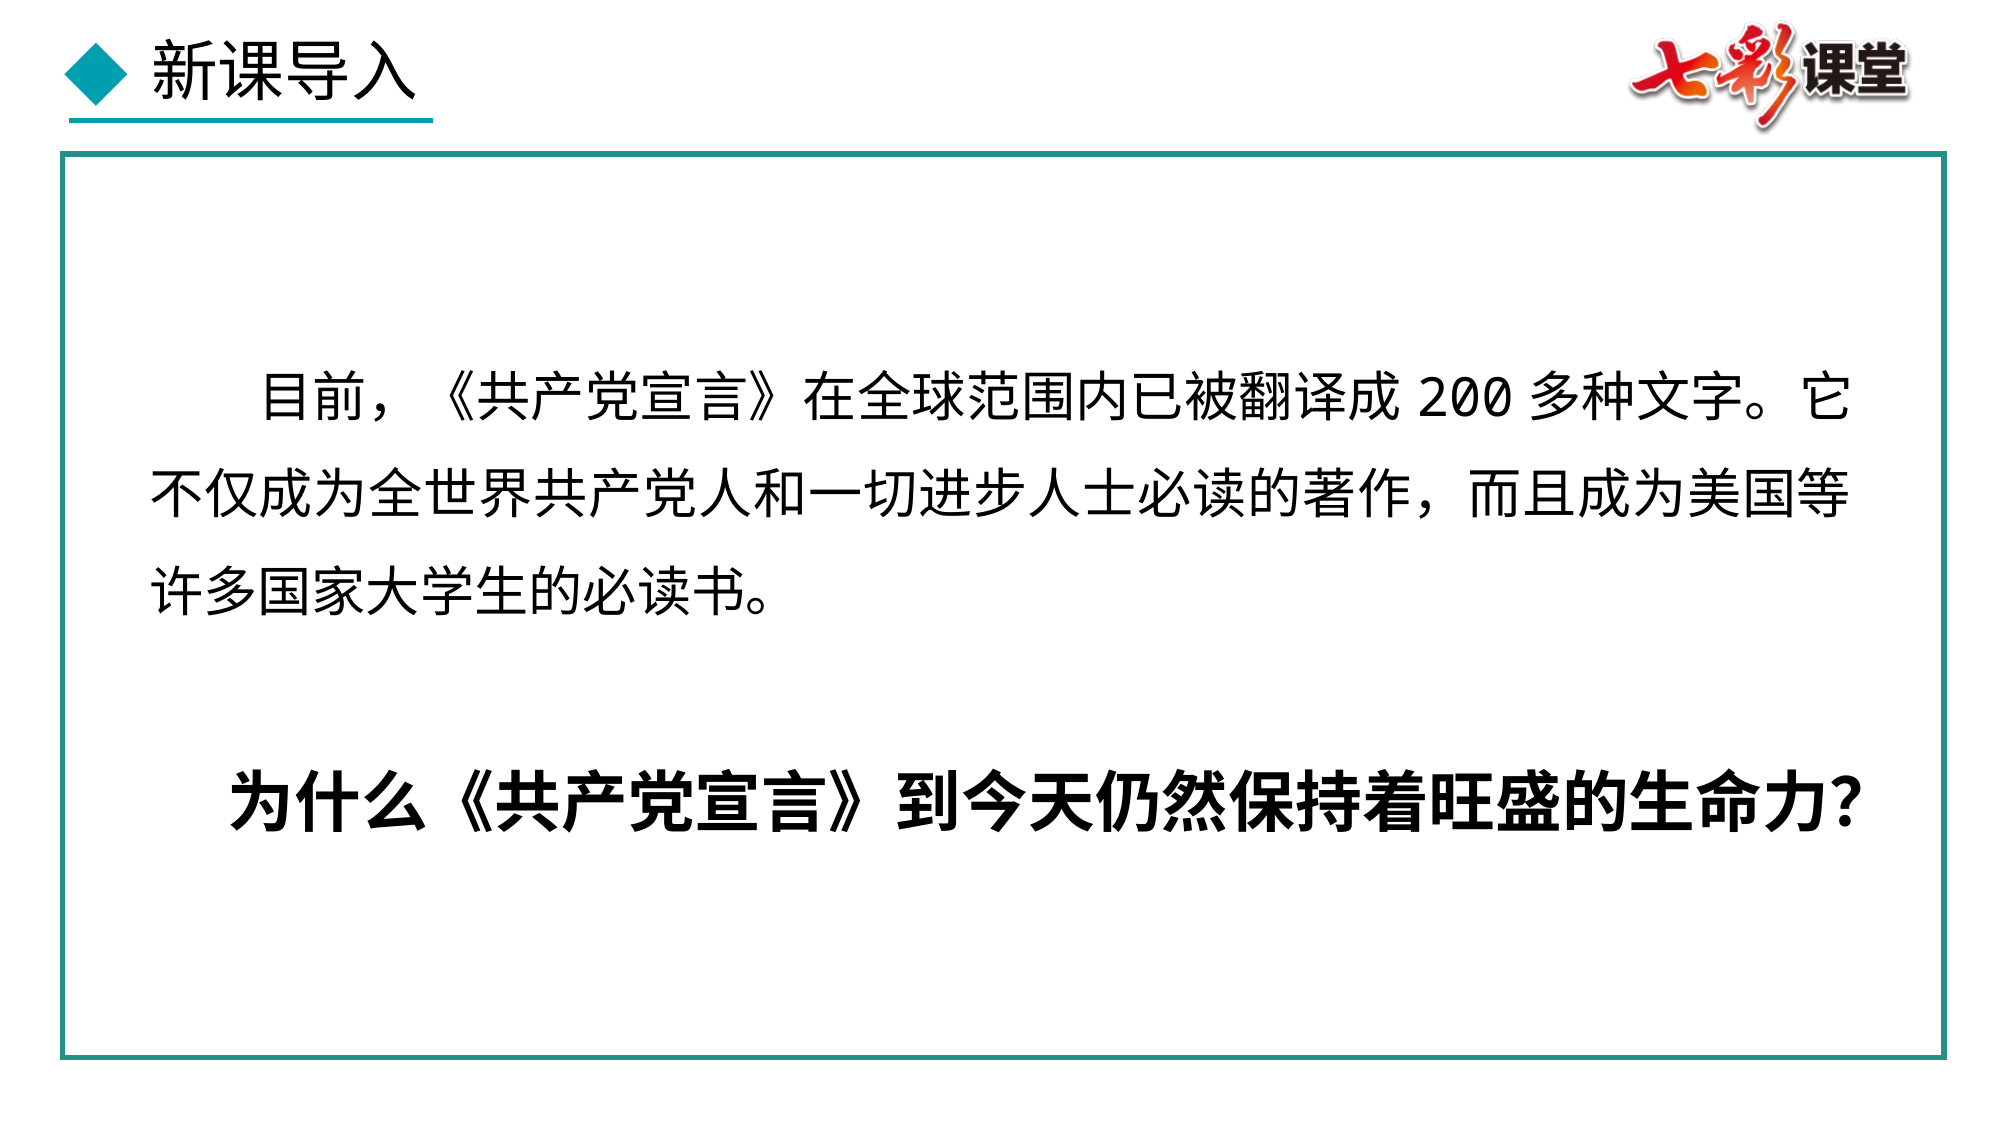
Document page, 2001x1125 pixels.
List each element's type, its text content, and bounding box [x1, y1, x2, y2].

text_box 目前，《共产党宣言》在全球范围内已被翻译成200多种文字。它不仅成为全世界共产党人和一切进步人士必读的著作，而且成为美国等许多国家大学生的必读书。 为什么《共产党宣言》到今天仍然保持着旺盛的生命力？ [134, 322, 1869, 847]
picture [1625, 16, 1917, 135]
